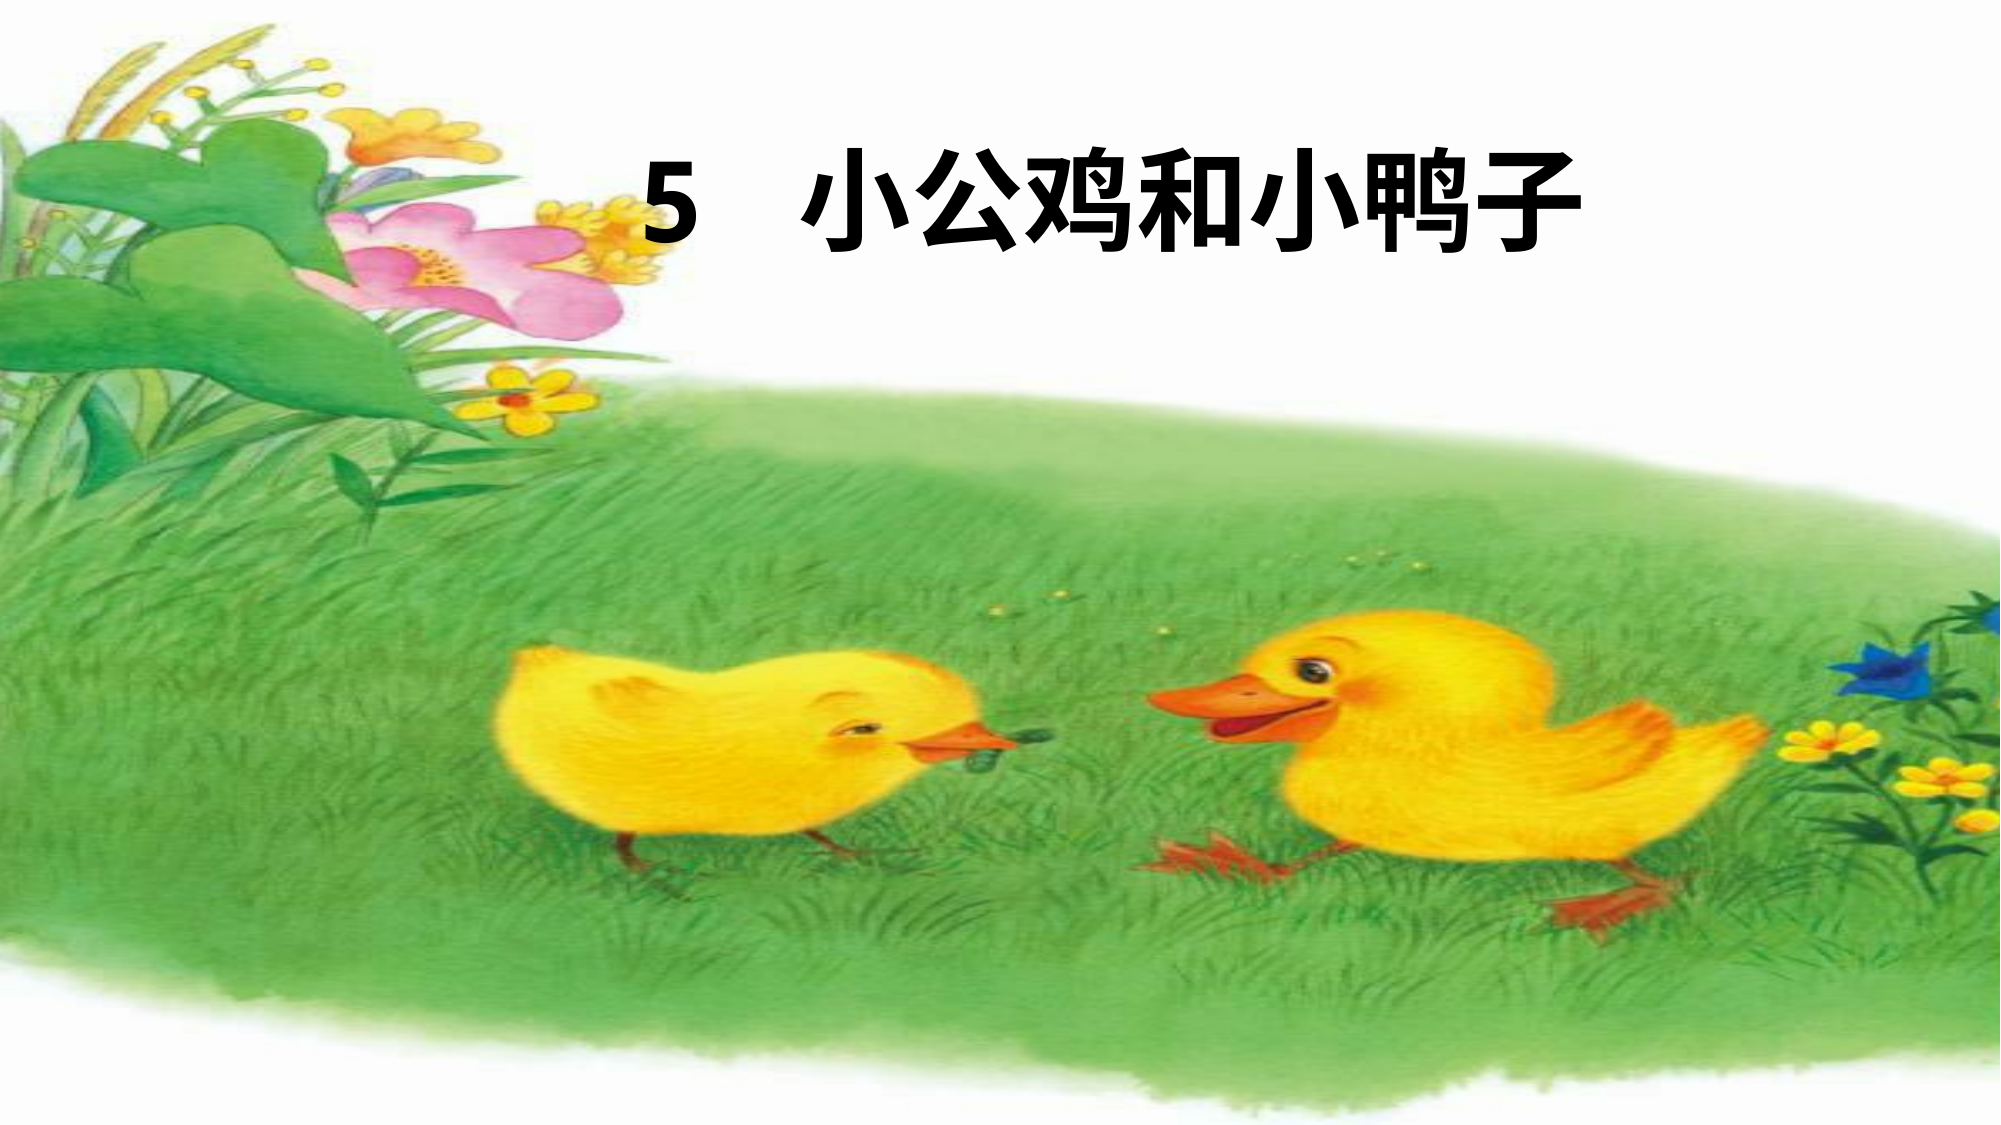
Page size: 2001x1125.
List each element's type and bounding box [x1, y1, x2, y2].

list [0, 0, 2000, 1125]
